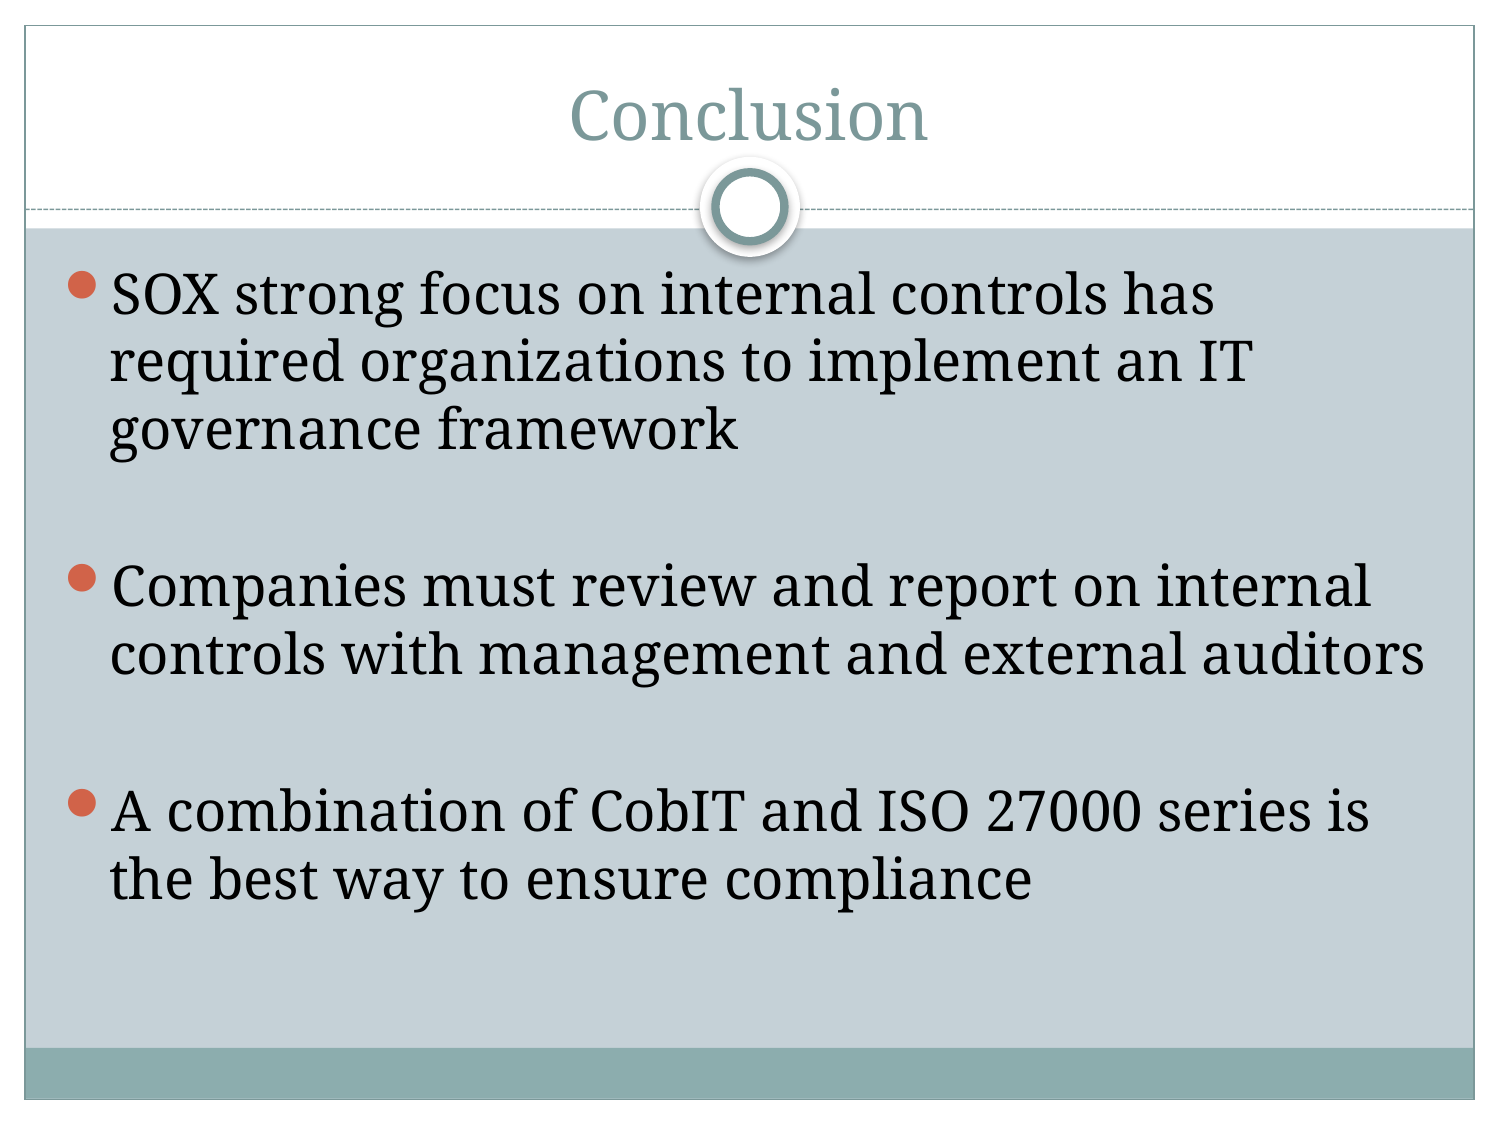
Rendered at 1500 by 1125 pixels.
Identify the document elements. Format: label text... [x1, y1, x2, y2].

title Conclusion [49, 37, 1450, 162]
list SOX strong focus on internal controls has required organizations to implement an IT governance framework Companies must review and report on internal controls with management and external auditors A combination of CobIT and ISO 27000 series is the best way to ensure compliance [49, 250, 1445, 1001]
